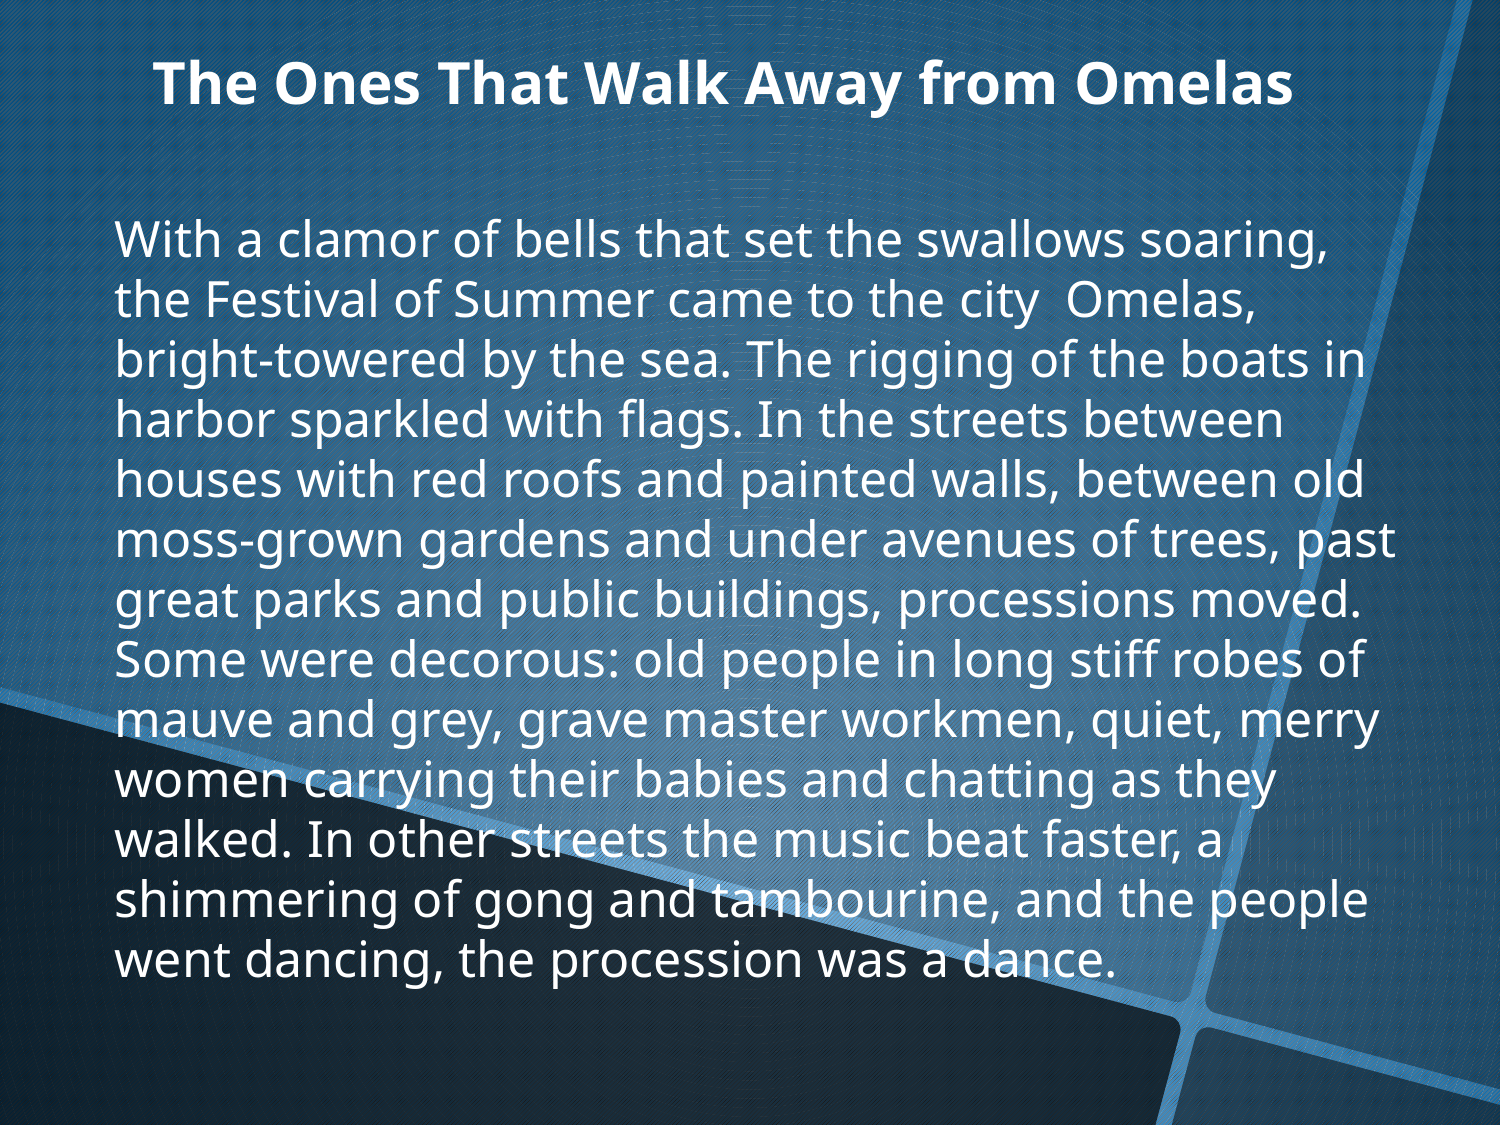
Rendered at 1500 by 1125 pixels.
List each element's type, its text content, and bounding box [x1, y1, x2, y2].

text_box The Ones That Walk Away from Omelas [137, 39, 1388, 124]
text_box With a clamor of bells that set the swallows soaring, the Festival of Summer came to the city Omelas, bright-towered by the sea. The rigging of the boats in harbor sparkled with flags. In the streets between houses with red roofs and painted walls, between old moss-grown gardens and under avenues of trees, past great parks and public buildings, processions moved. Some were decorous: old people in long stiff robes of mauve and grey, grave master workmen, quiet, merry women carrying their babies and chatting as they walked. In other streets the music beat faster, a shimmering of gong and tambourine, and the people went dancing, the procession was a dance. [99, 199, 1413, 995]
